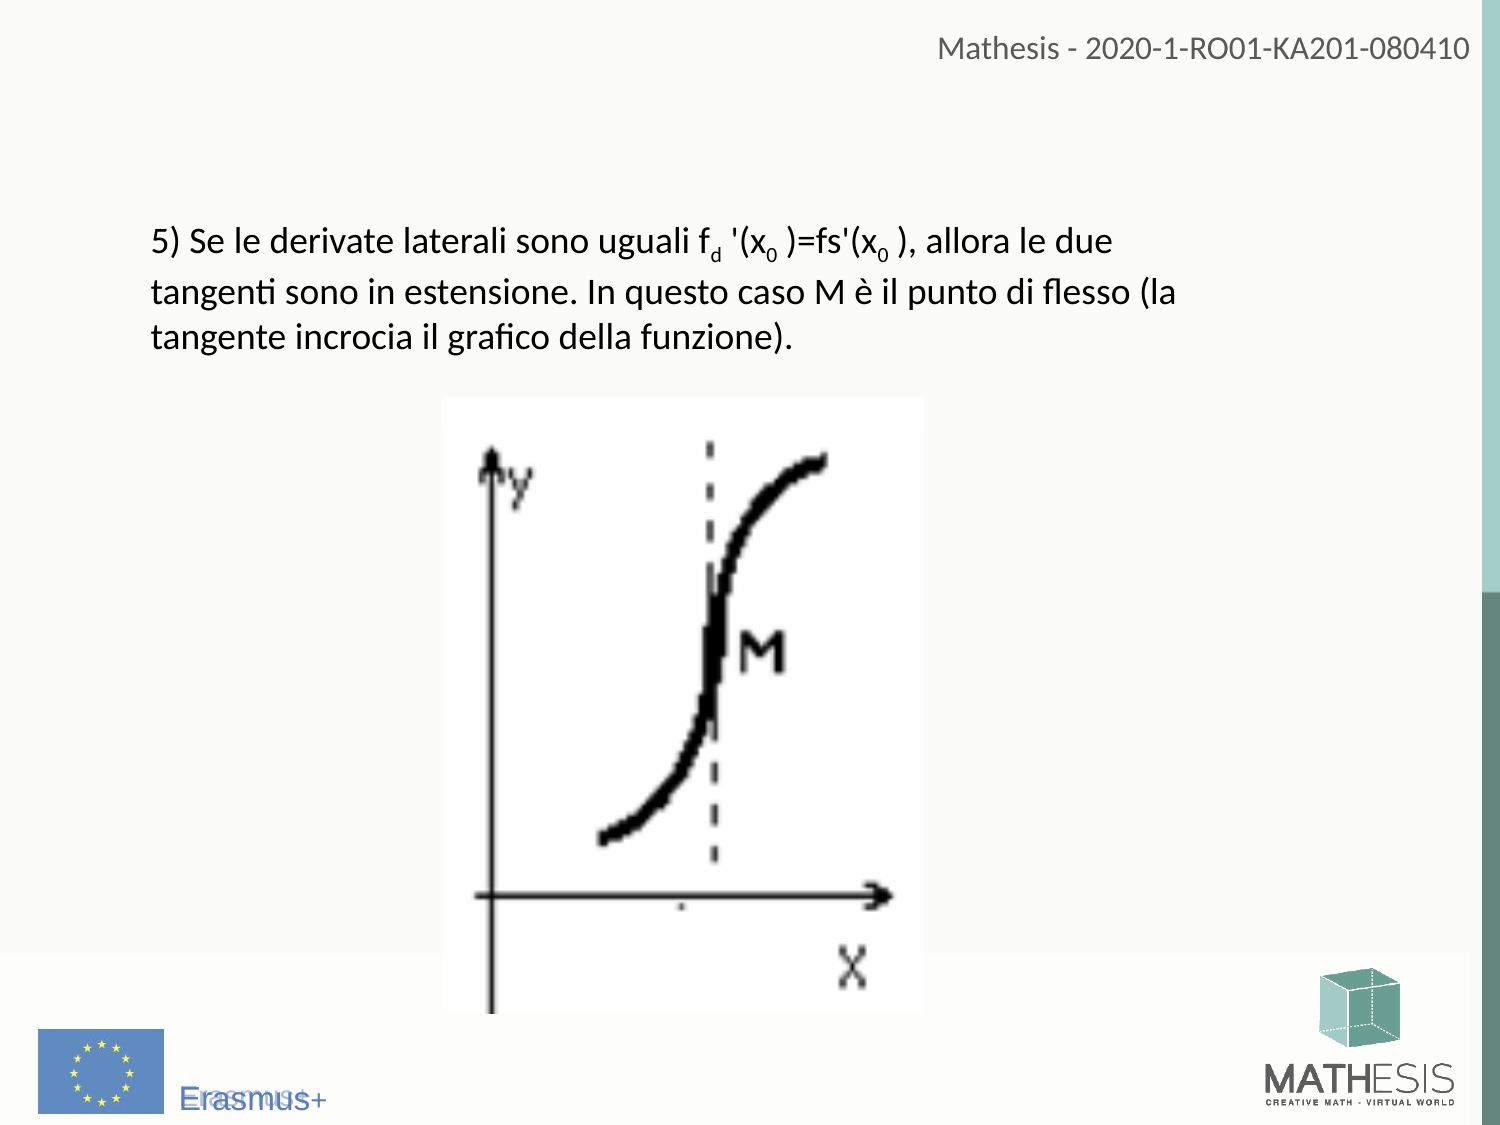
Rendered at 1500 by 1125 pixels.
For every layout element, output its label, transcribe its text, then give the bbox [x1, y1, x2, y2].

text_box 5) Se le derivate laterali sono uguali fd '(x0 )=fs'(x0 ), allora le due tangenti sono in estensione. In questo caso M è il punto di flesso (la tangente incrocia il grafico della funzione). [135, 208, 1258, 365]
picture [442, 396, 924, 1015]
